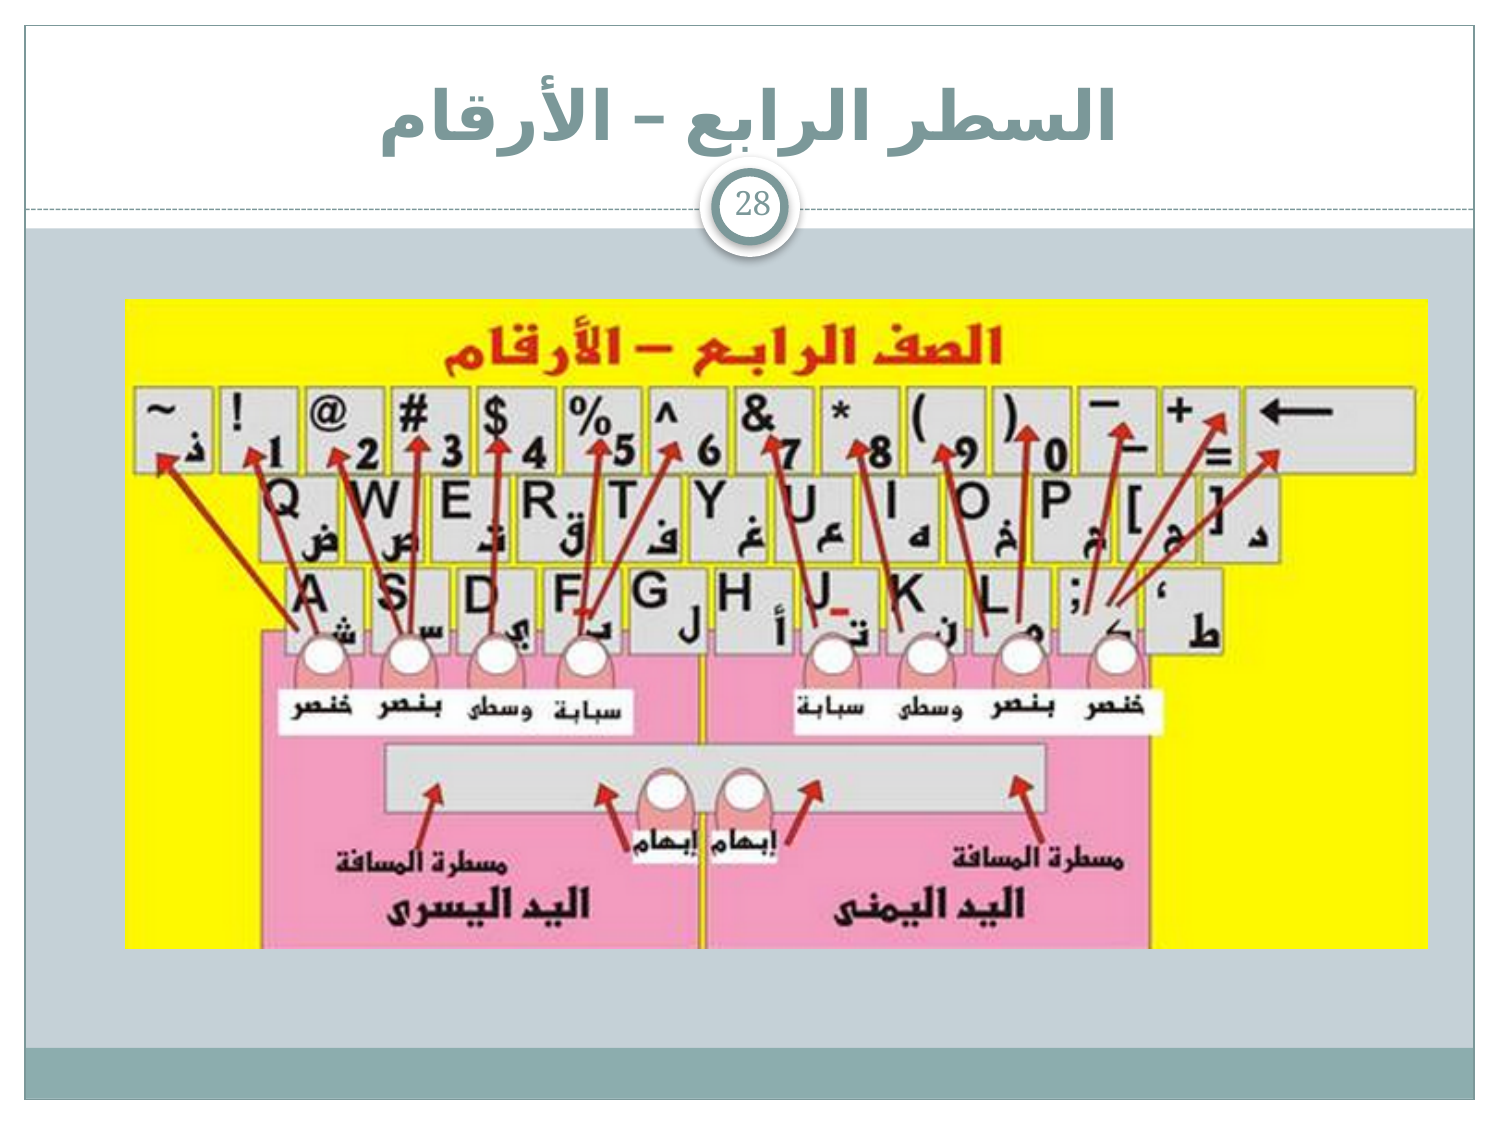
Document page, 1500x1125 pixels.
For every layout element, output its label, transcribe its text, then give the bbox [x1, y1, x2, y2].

slide_number 28 [715, 168, 791, 241]
title السطر الرابع – الأرقام [49, 37, 1450, 162]
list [124, 299, 1429, 949]
